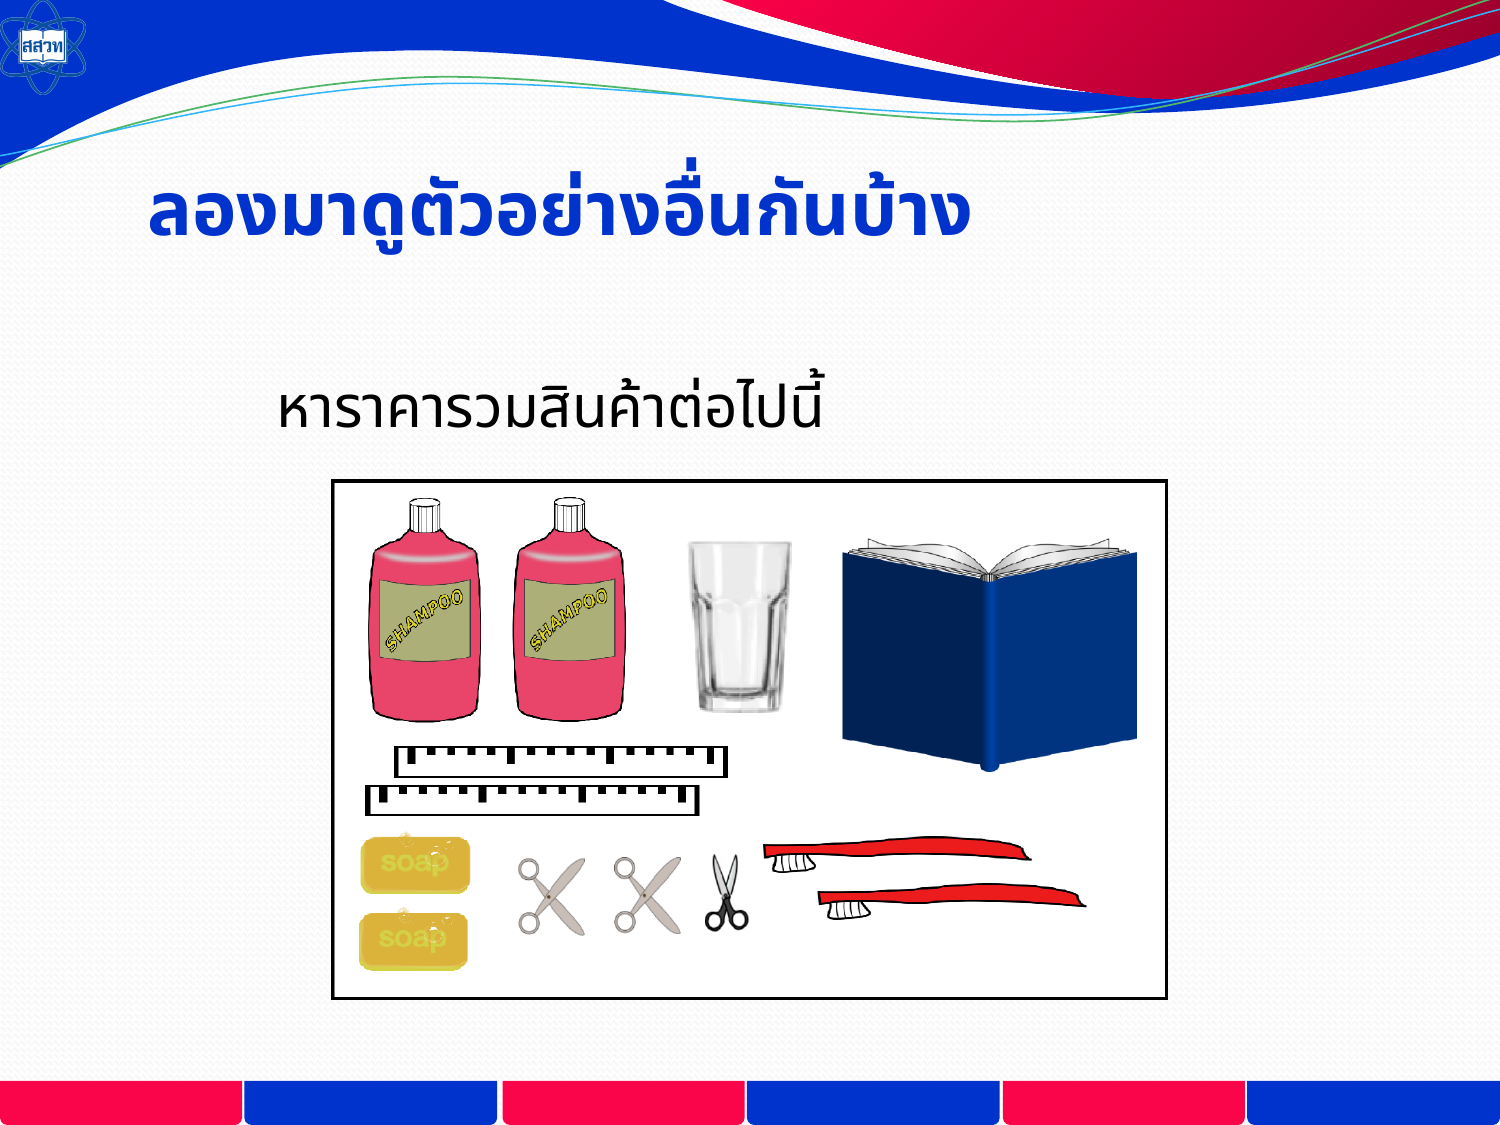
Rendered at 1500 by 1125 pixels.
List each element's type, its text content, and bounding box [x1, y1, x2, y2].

text_box ลองมาดูตัวอย่างอื่นกันบ้าง [132, 153, 989, 259]
text_box หาราคารวมสินค้าต่อไปนี้ [261, 361, 841, 447]
picture [0, 0, 86, 95]
picture [330, 479, 1168, 1000]
